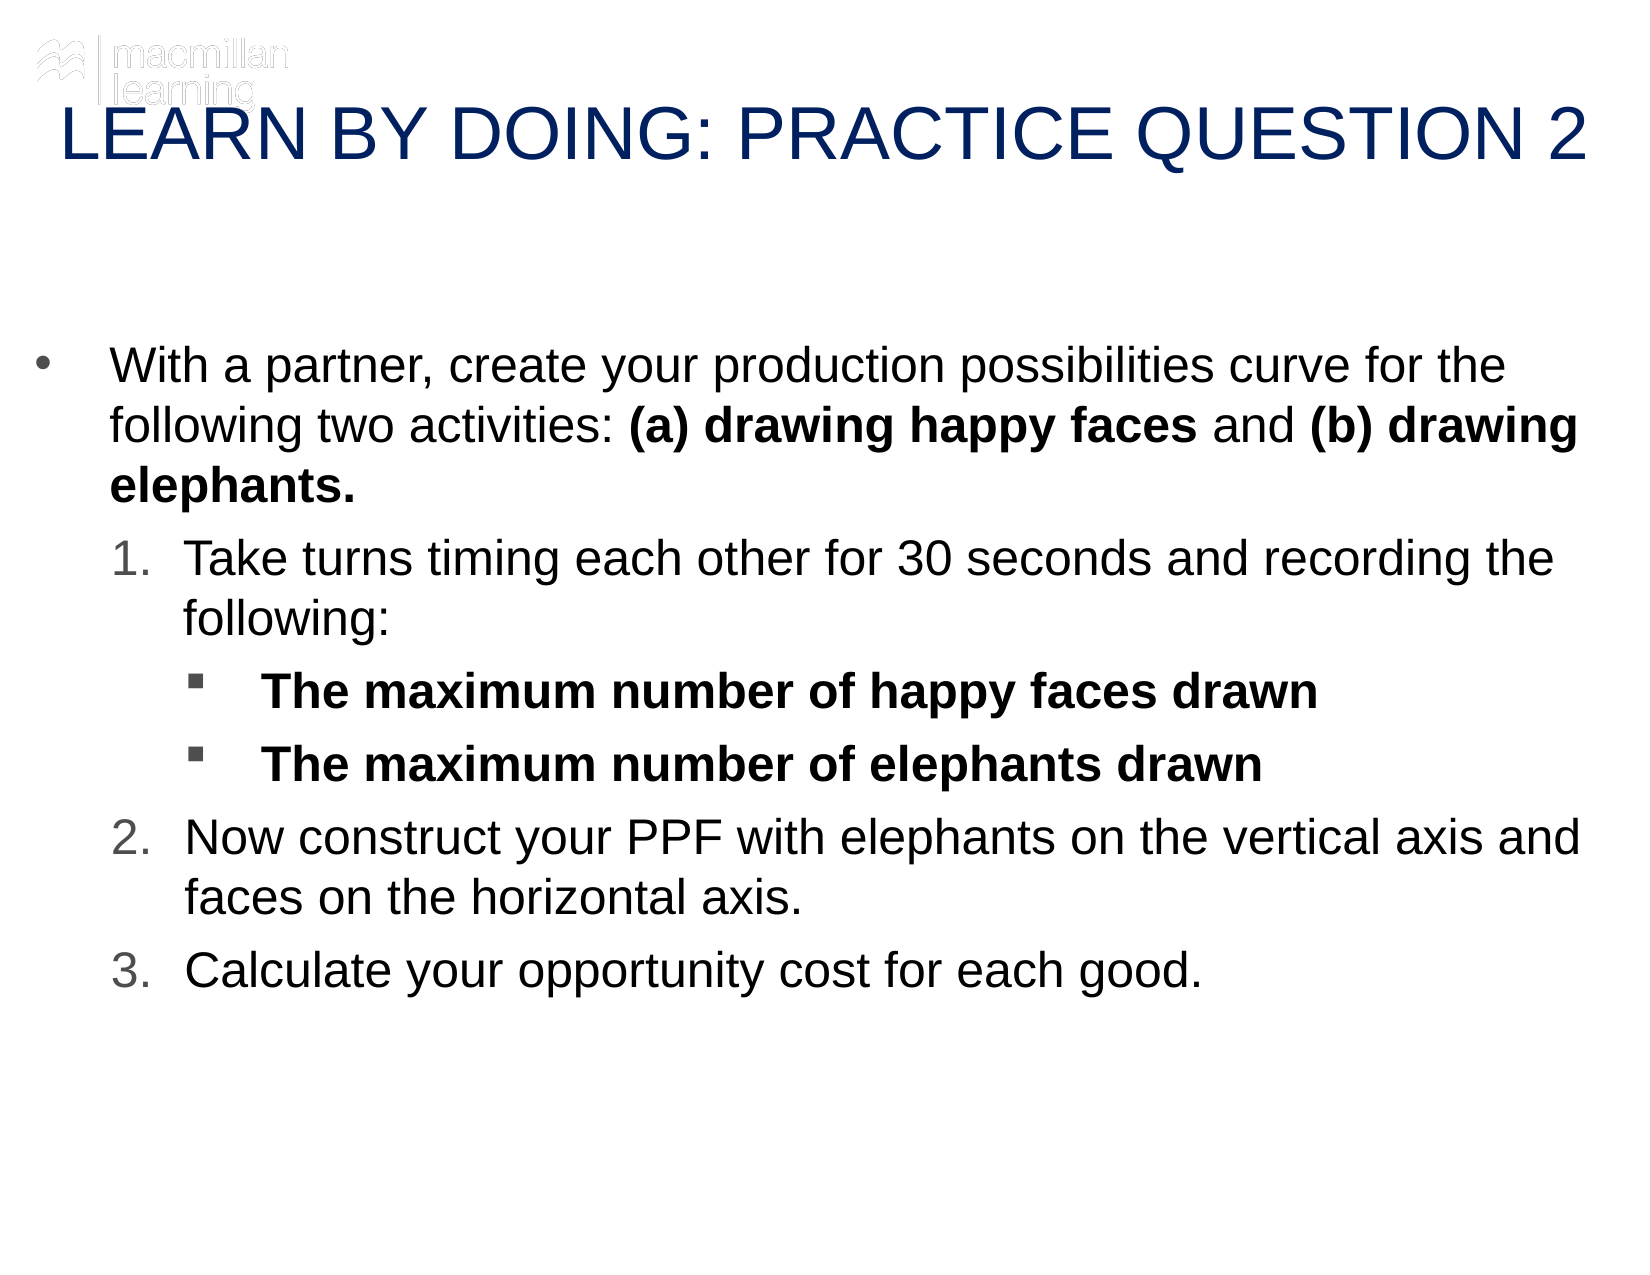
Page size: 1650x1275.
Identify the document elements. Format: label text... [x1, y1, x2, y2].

picture [37, 35, 288, 62]
title LEARN BY DOING: PRACTICE QUESTION 2 [0, 62, 1650, 197]
list With a partner, create your production possibilities curve for the following two activities: (a) drawing happy faces and (b) drawing elephants. Take turns timing each other for 30 seconds and recording the following: The maximum number of happy faces drawn The maximum number of elephants drawn Now construct your PPF with elephants on the vertical axis and faces on the horizontal axis. Calculate your opportunity cost for each good. [19, 317, 1628, 1050]
